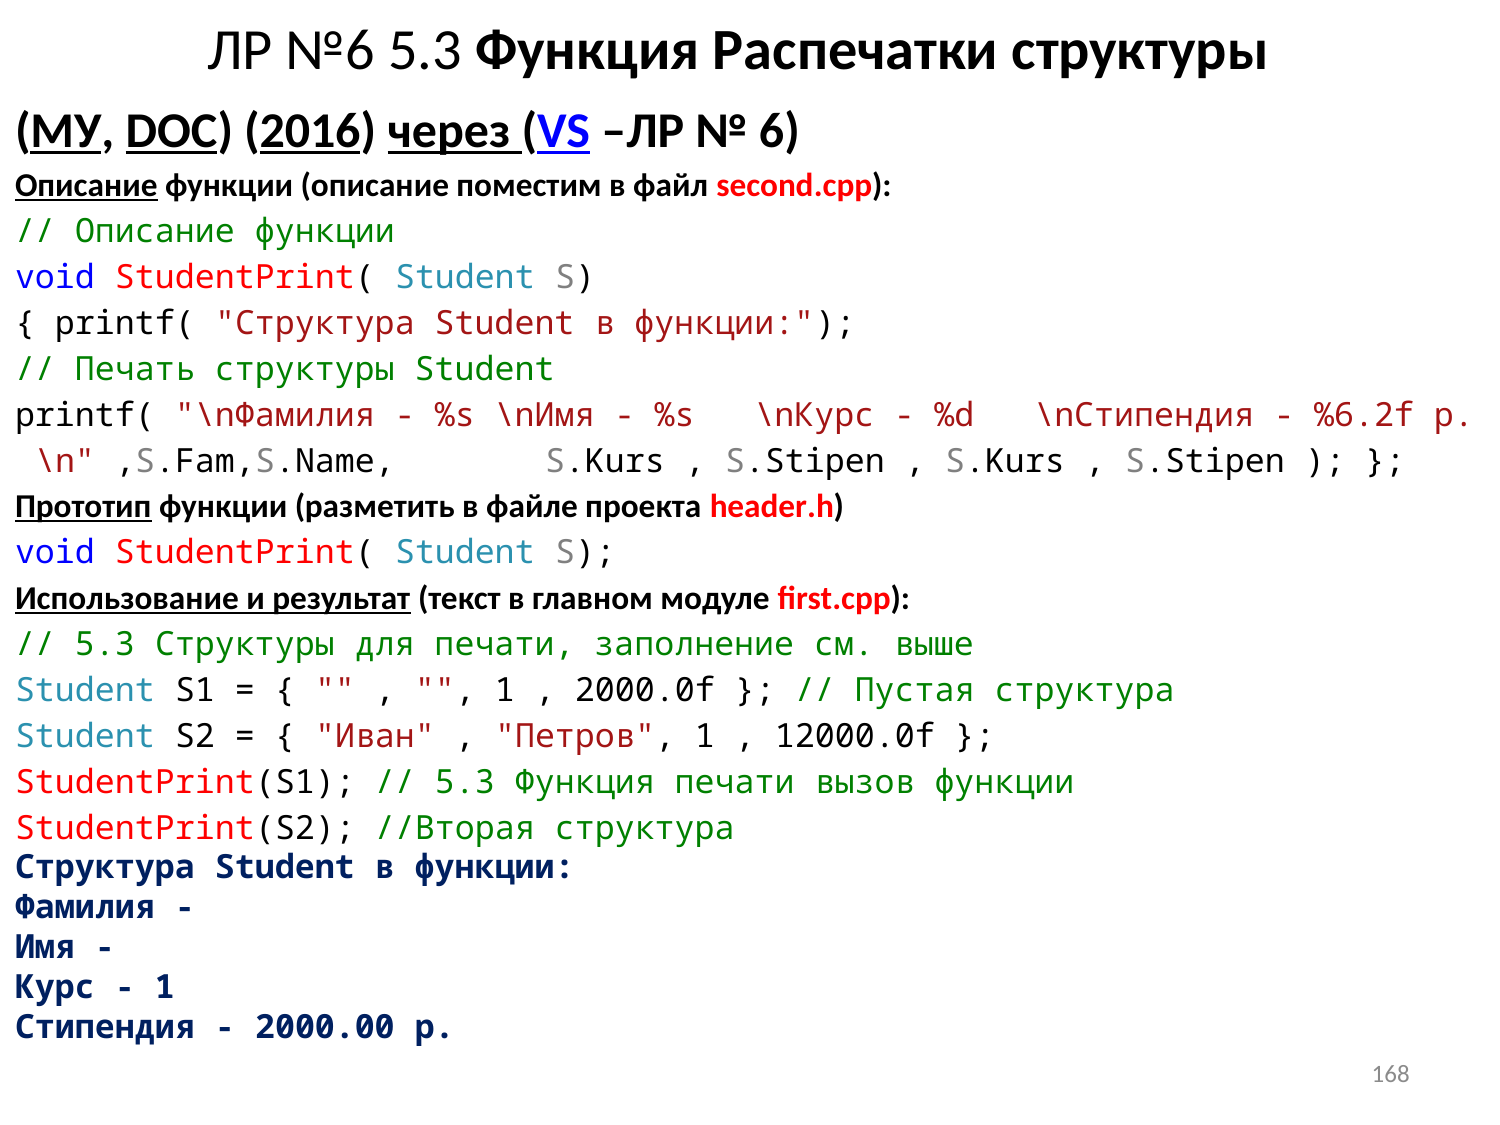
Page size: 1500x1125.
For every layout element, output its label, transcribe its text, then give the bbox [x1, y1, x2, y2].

slide_number 168 [1074, 1042, 1425, 1103]
text_box (МУ, DOC) (2016) через (VS –ЛР № 6) Описание функции (описание поместим в файл second.cpp): // Описание функции void StudentPrint( Student S) { printf( "Структура Student в функции:"); // Печать структуры Student printf( "\nФамилия - %s \nИмя - %s \nКурс - %d \nСтипендия - %6.2f р. \n" ,S.Fam,S.Name, S.Kurs , S.Stipen , S.Kurs , S.Stipen ); }; Прототип функции (разметить в файле проекта header.h) void StudentPrint( Student S); Использование и результат (текст в главном модуле first.cpp): // 5.3 Структуры для печати, заполнение см. выше Student S1 = { "" , "", 1 , 2000.0f }; // Пустая структура Student S2 = { "Иван" , "Петров", 1 , 12000.0f }; StudentPrint(S1); // 5.3 Функция печати вызов функции StudentPrint(S2); //Вторая структура Структура Student в функции: Фамилия - Имя - Курс - 1 Стипендия - 2000.00 р. [0, 89, 1500, 1059]
title ЛР №6 5.3 Функция Распечатки структуры [171, 1, 1306, 89]
